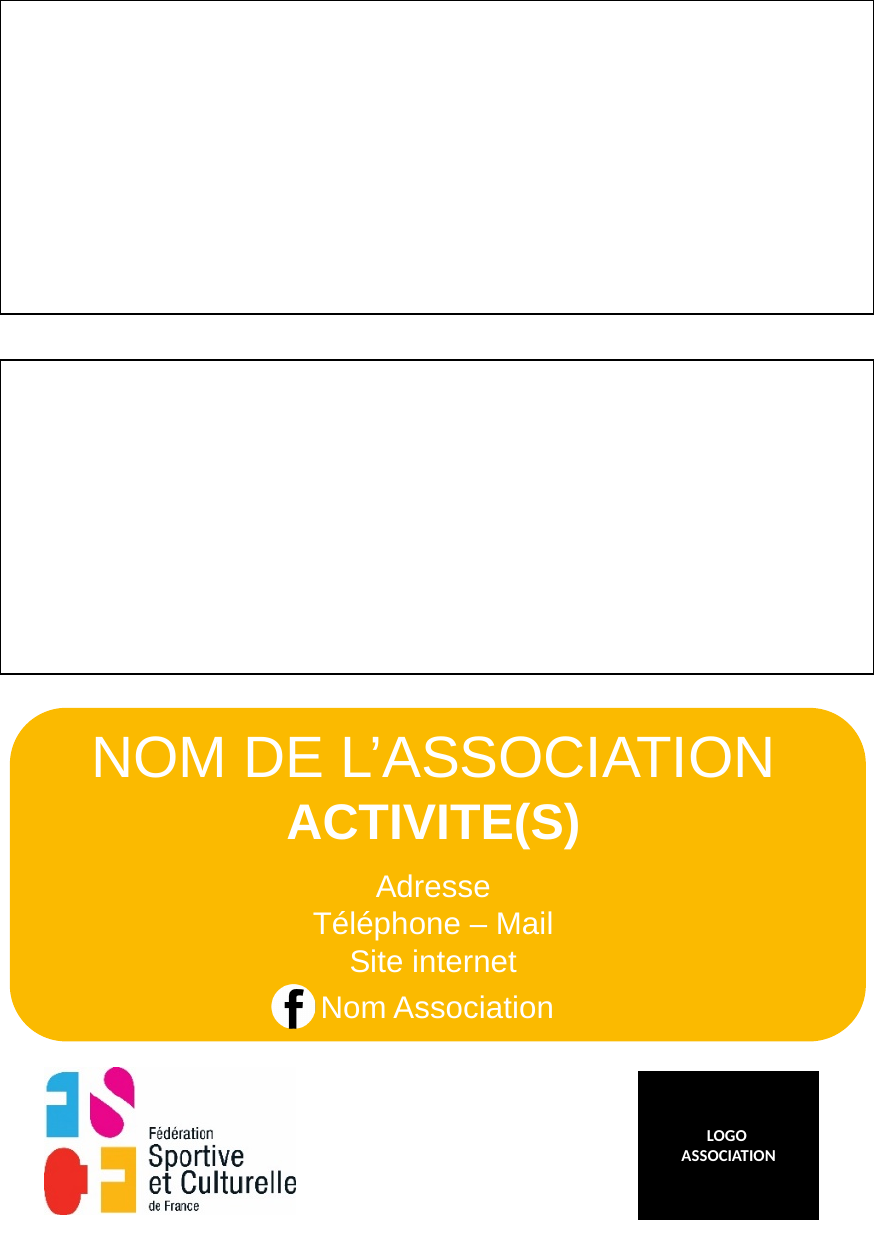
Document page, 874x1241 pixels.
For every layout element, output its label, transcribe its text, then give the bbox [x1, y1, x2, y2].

picture [44, 1067, 296, 1215]
picture [271, 984, 319, 1029]
text_box [0, 0, 874, 315]
text_box [0, 359, 874, 675]
text_box [638, 1071, 819, 1117]
text_box [638, 1173, 819, 1220]
text_box NOM DE L’ASSOCIATION ACTIVITE(S) [0, 712, 871, 857]
text_box Nom Association [0, 980, 874, 1033]
text_box LOGO ASSOCIATION [625, 1117, 832, 1173]
text_box Adresse Téléphone – Mail Site internet [0, 858, 871, 980]
